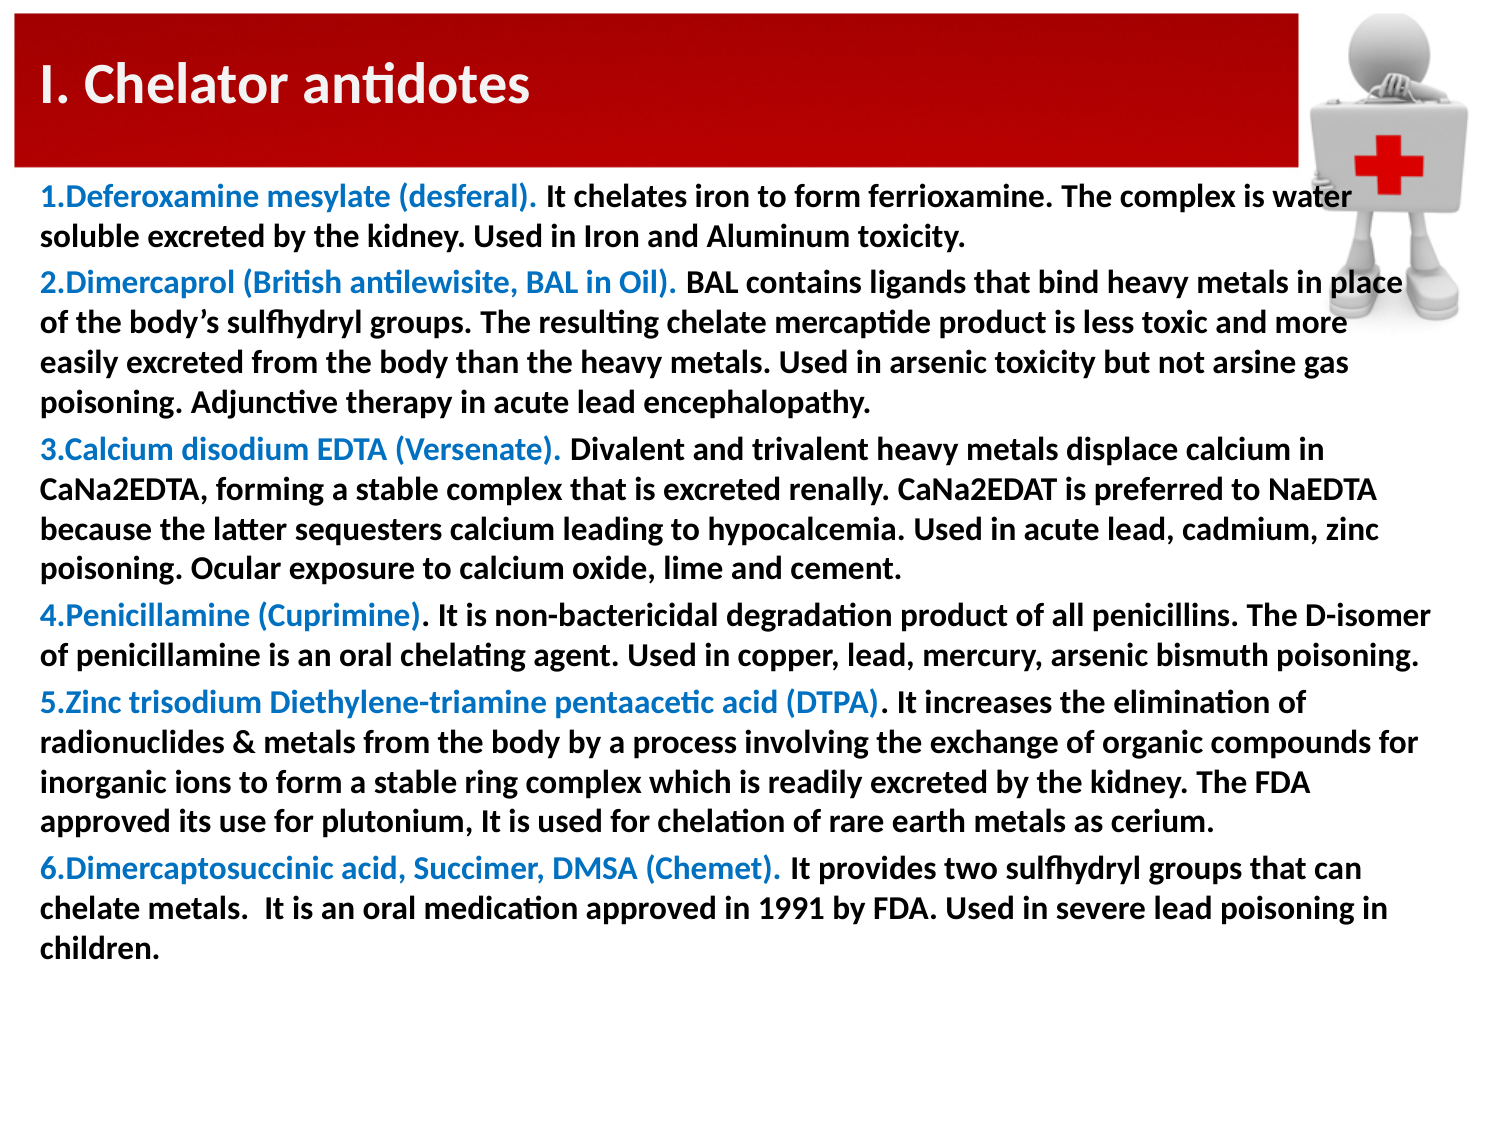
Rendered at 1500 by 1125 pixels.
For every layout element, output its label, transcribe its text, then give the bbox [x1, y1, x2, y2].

picture [0, 0, 1500, 1125]
list I. Chelator antidotes 1.Deferoxamine mesylate (desferal). It chelates iron to form ferrioxamine. The complex is water soluble excreted by the kidney. Used in Iron and Aluminum toxicity. 2.Dimercaprol (British antilewisite, BAL in Oil). BAL contains ligands that bind heavy metals in place of the body’s sulfhydryl groups. The resulting chelate mercaptide product is less toxic and more easily excreted from the body than the heavy metals. Used in arsenic toxicity but not arsine gas poisoning. Adjunctive therapy in acute lead encephalopathy. 3.Calcium disodium EDTA (Versenate). Divalent and trivalent heavy metals displace calcium in CaNa2EDTA, forming a stable complex that is excreted renally. CaNa2EDAT is preferred to NaEDTA because the latter sequesters calcium leading to hypocalcemia. Used in acute lead, cadmium, zinc poisoning. Ocular exposure to calcium oxide, lime and cement. 4.Penicillamine (Cuprimine). It is non-bactericidal degradation product of all penicillins. The D-isomer of penicillamine is an oral chelating agent. Used in copper, lead, mercury, arsenic bismuth poisoning. 5.Zinc trisodium Diethylene-triamine pentaacetic acid (DTPA). It increases the elimination of radionuclides & metals from the body by a process involving the exchange of organic compounds for inorganic ions to form a stable ring complex which is readily excreted by the kidney. The FDA approved its use for plutonium, It is used for chelation of rare earth metals as cerium. 6.Dimercaptosuccinic acid, Succimer, DMSA (Chemet). It provides two sulfhydryl groups that can chelate metals. It is an oral medication approved in 1991 by FDA. Used in severe lead poisoning in children. [24, 37, 1450, 1075]
